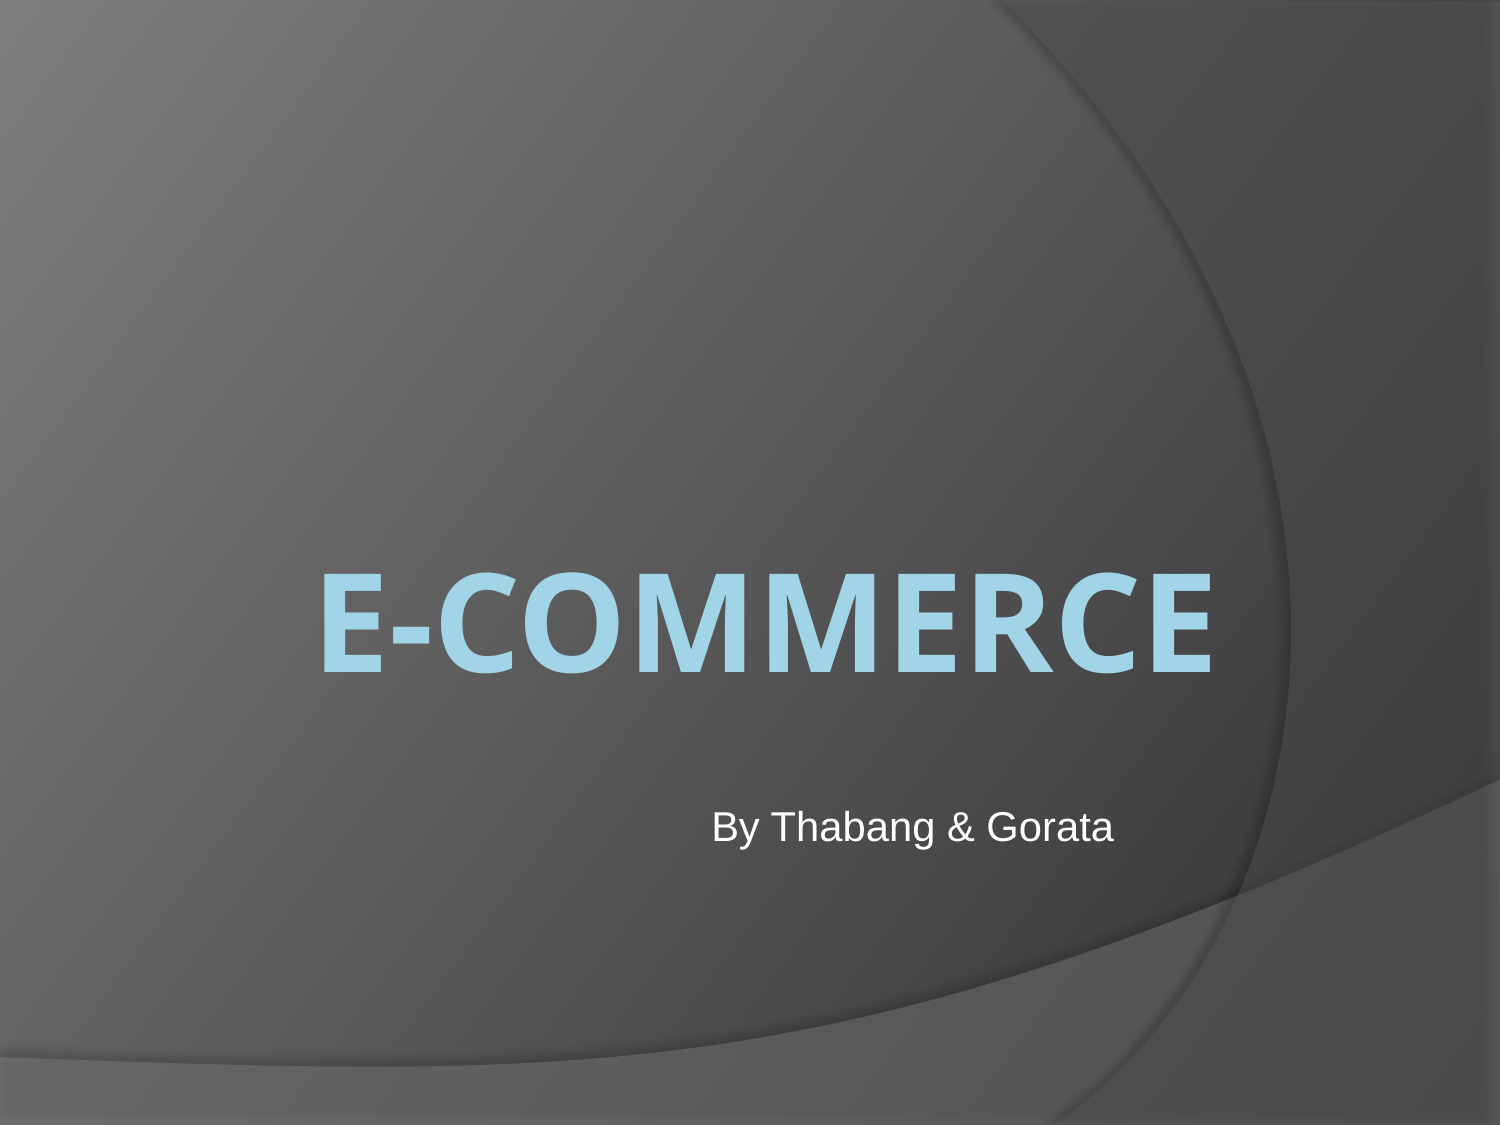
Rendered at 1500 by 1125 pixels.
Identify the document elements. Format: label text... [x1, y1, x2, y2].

subtitle By Thabang & Gorata [70, 714, 1134, 850]
title E-commerce [164, 527, 1227, 905]
